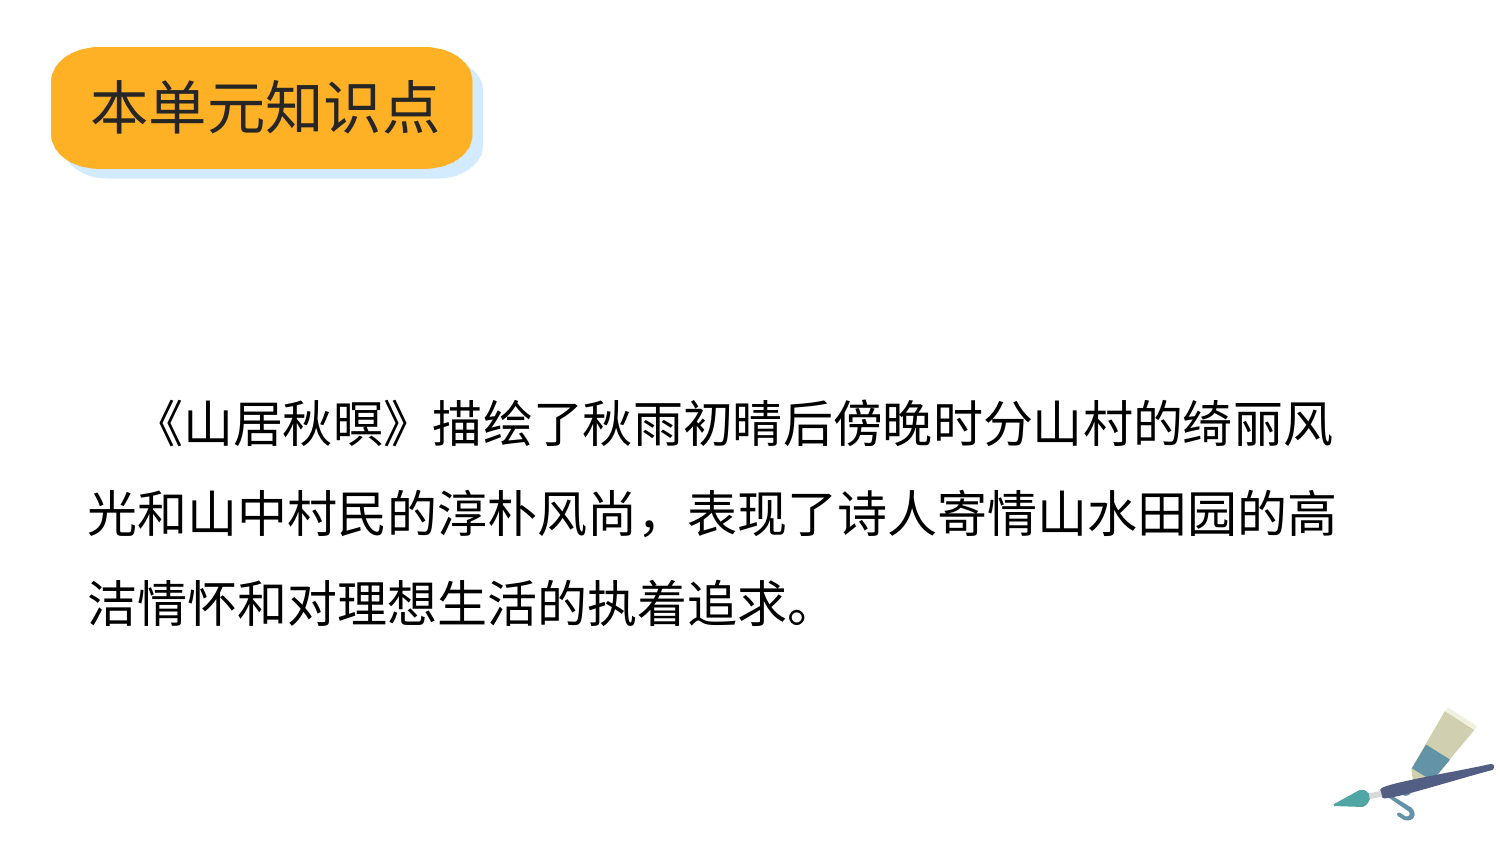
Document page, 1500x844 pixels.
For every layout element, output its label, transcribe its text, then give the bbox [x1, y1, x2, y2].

text_box 《山居秋暝》描绘了秋雨初晴后傍晚时分山村的绮丽风光和山中村民的淳朴风尚，表现了诗人寄情山水田园的高洁情怀和对理想生活的执着追求。 [76, 356, 1383, 638]
picture [51, 47, 483, 179]
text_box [1358, 708, 1481, 844]
